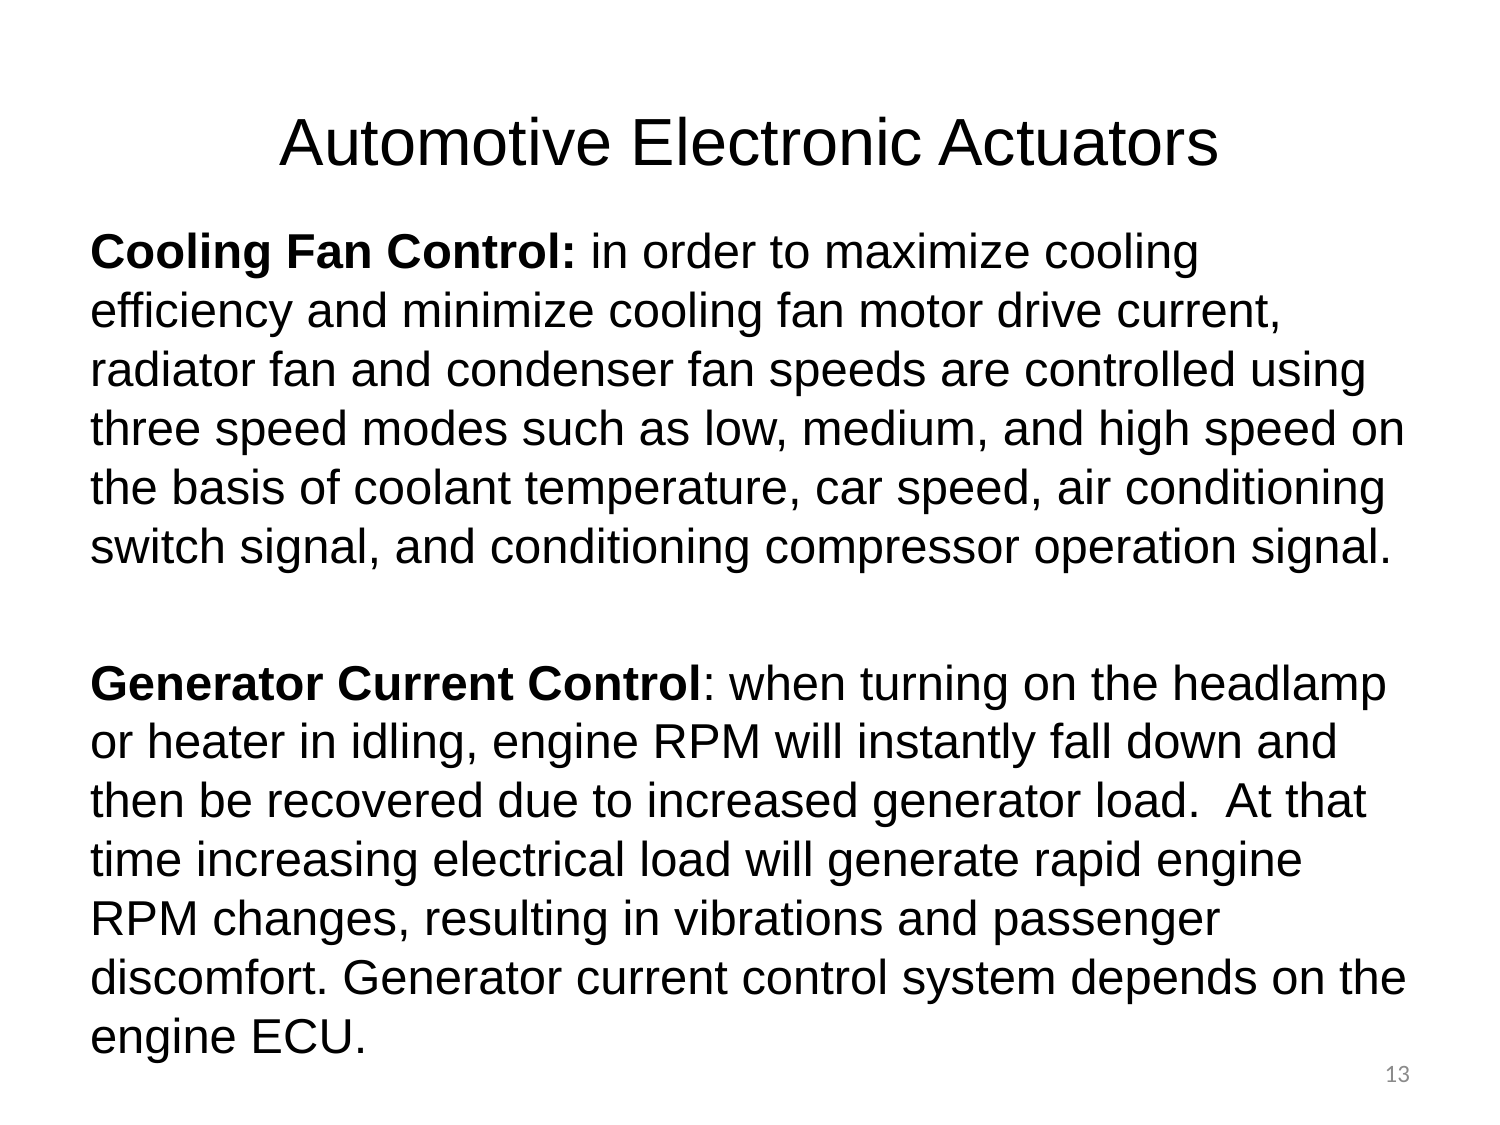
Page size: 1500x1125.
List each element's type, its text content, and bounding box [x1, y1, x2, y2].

title Automotive Electronic Actuators [75, 45, 1425, 212]
slide_number 13 [1074, 1042, 1425, 1103]
list Cooling Fan Control: in order to maximize cooling efficiency and minimize cooling fan motor drive current, radiator fan and condenser fan speeds are controlled using three speed modes such as low, medium, and high speed on the basis of coolant temperature, car speed, air conditioning switch signal, and conditioning compressor operation signal. Generator Current Control: when turning on the headlamp or heater in idling, engine RPM will instantly fall down and then be recovered due to increased generator load. At that time increasing electrical load will generate rapid engine RPM changes, resulting in vibrations and passenger discomfort. Generator current control system depends on the engine ECU. [75, 212, 1425, 1088]
